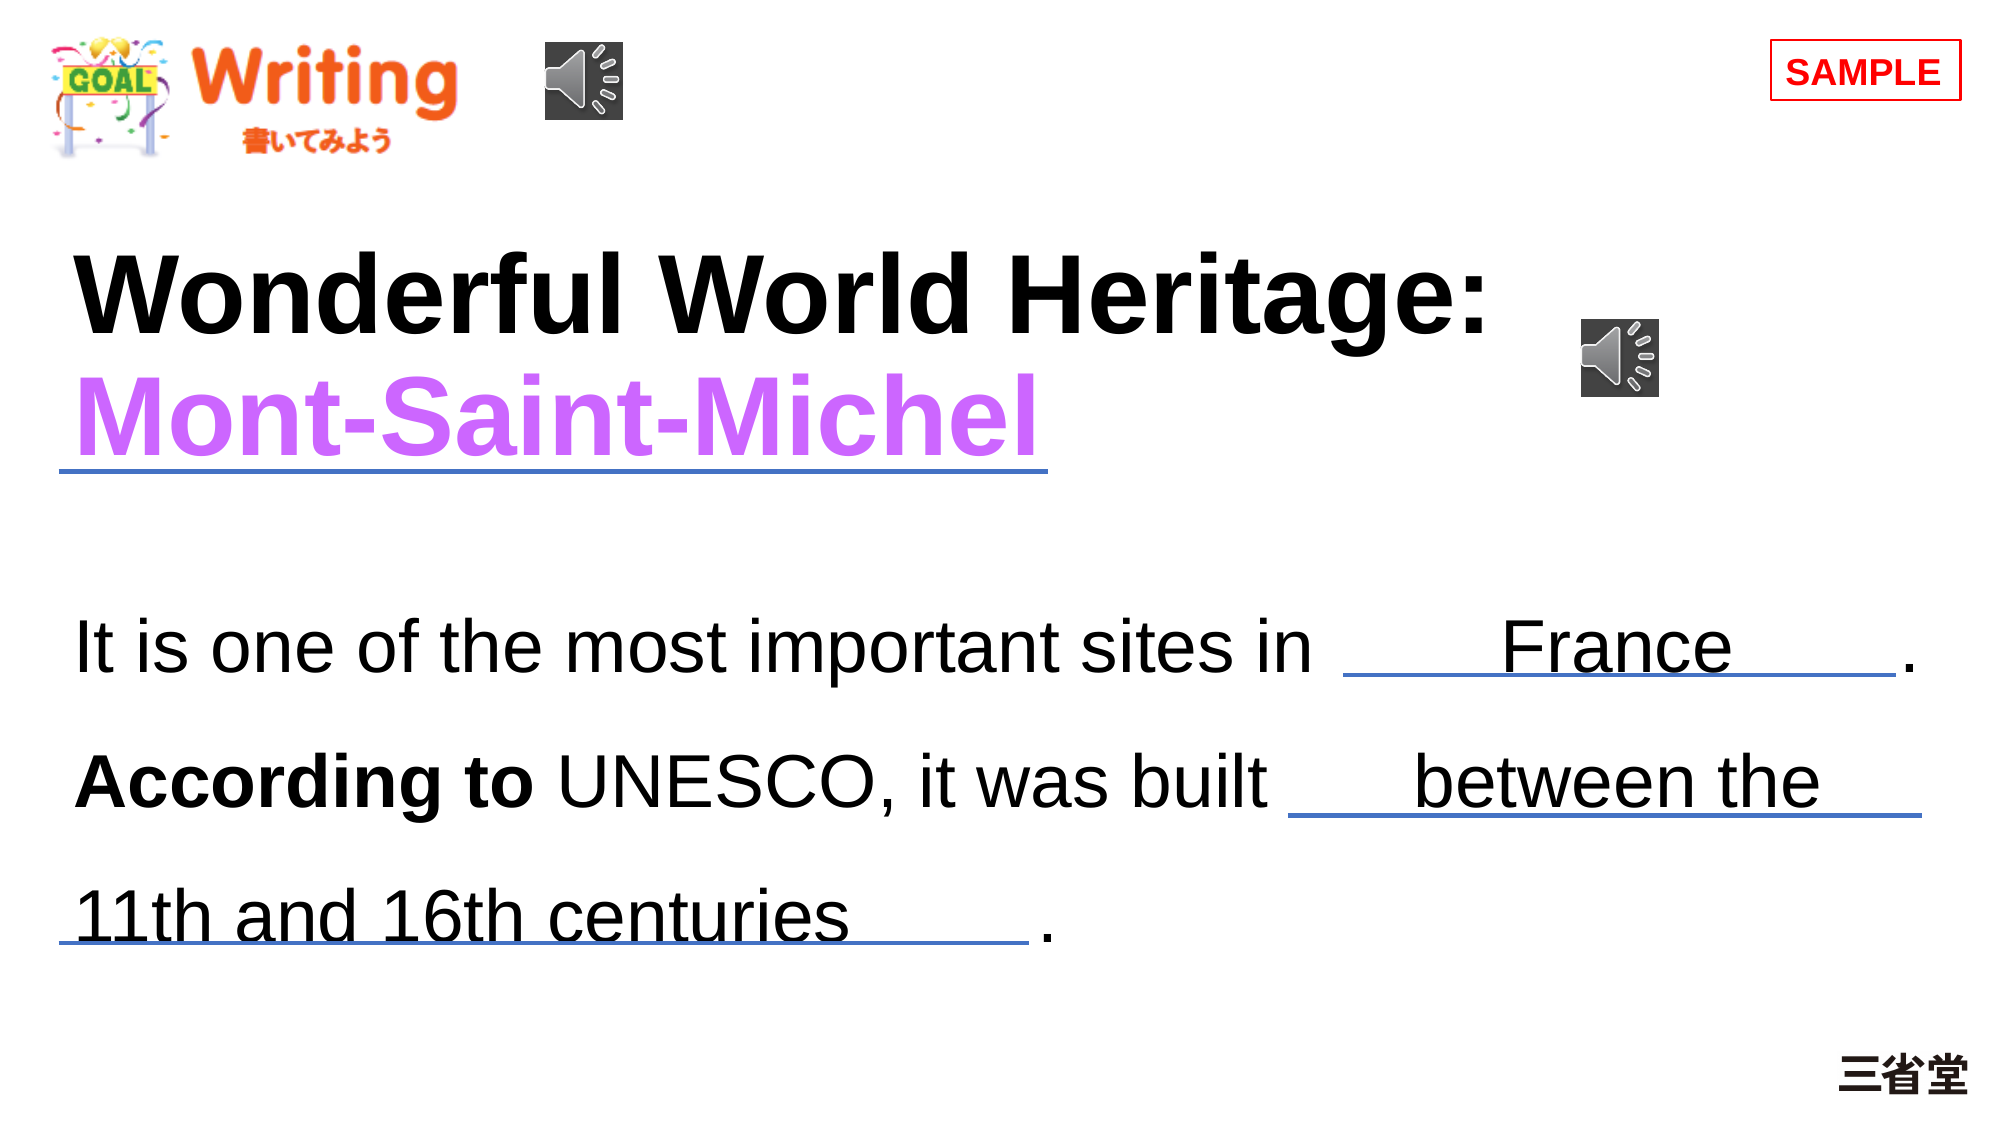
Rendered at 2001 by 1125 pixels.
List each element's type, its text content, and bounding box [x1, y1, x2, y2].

text_box It is one of the most important sites in France . According to UNESCO, it was built between the 11th and 16th centuries . [58, 544, 1956, 965]
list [25, 24, 471, 169]
picture [1837, 1051, 1969, 1096]
picture [1579, 318, 1660, 399]
picture [543, 41, 624, 122]
title Wonderful World Heritage: Mont-Saint-Michel [58, 210, 1942, 506]
text_box SAMPLE [1770, 40, 1961, 101]
